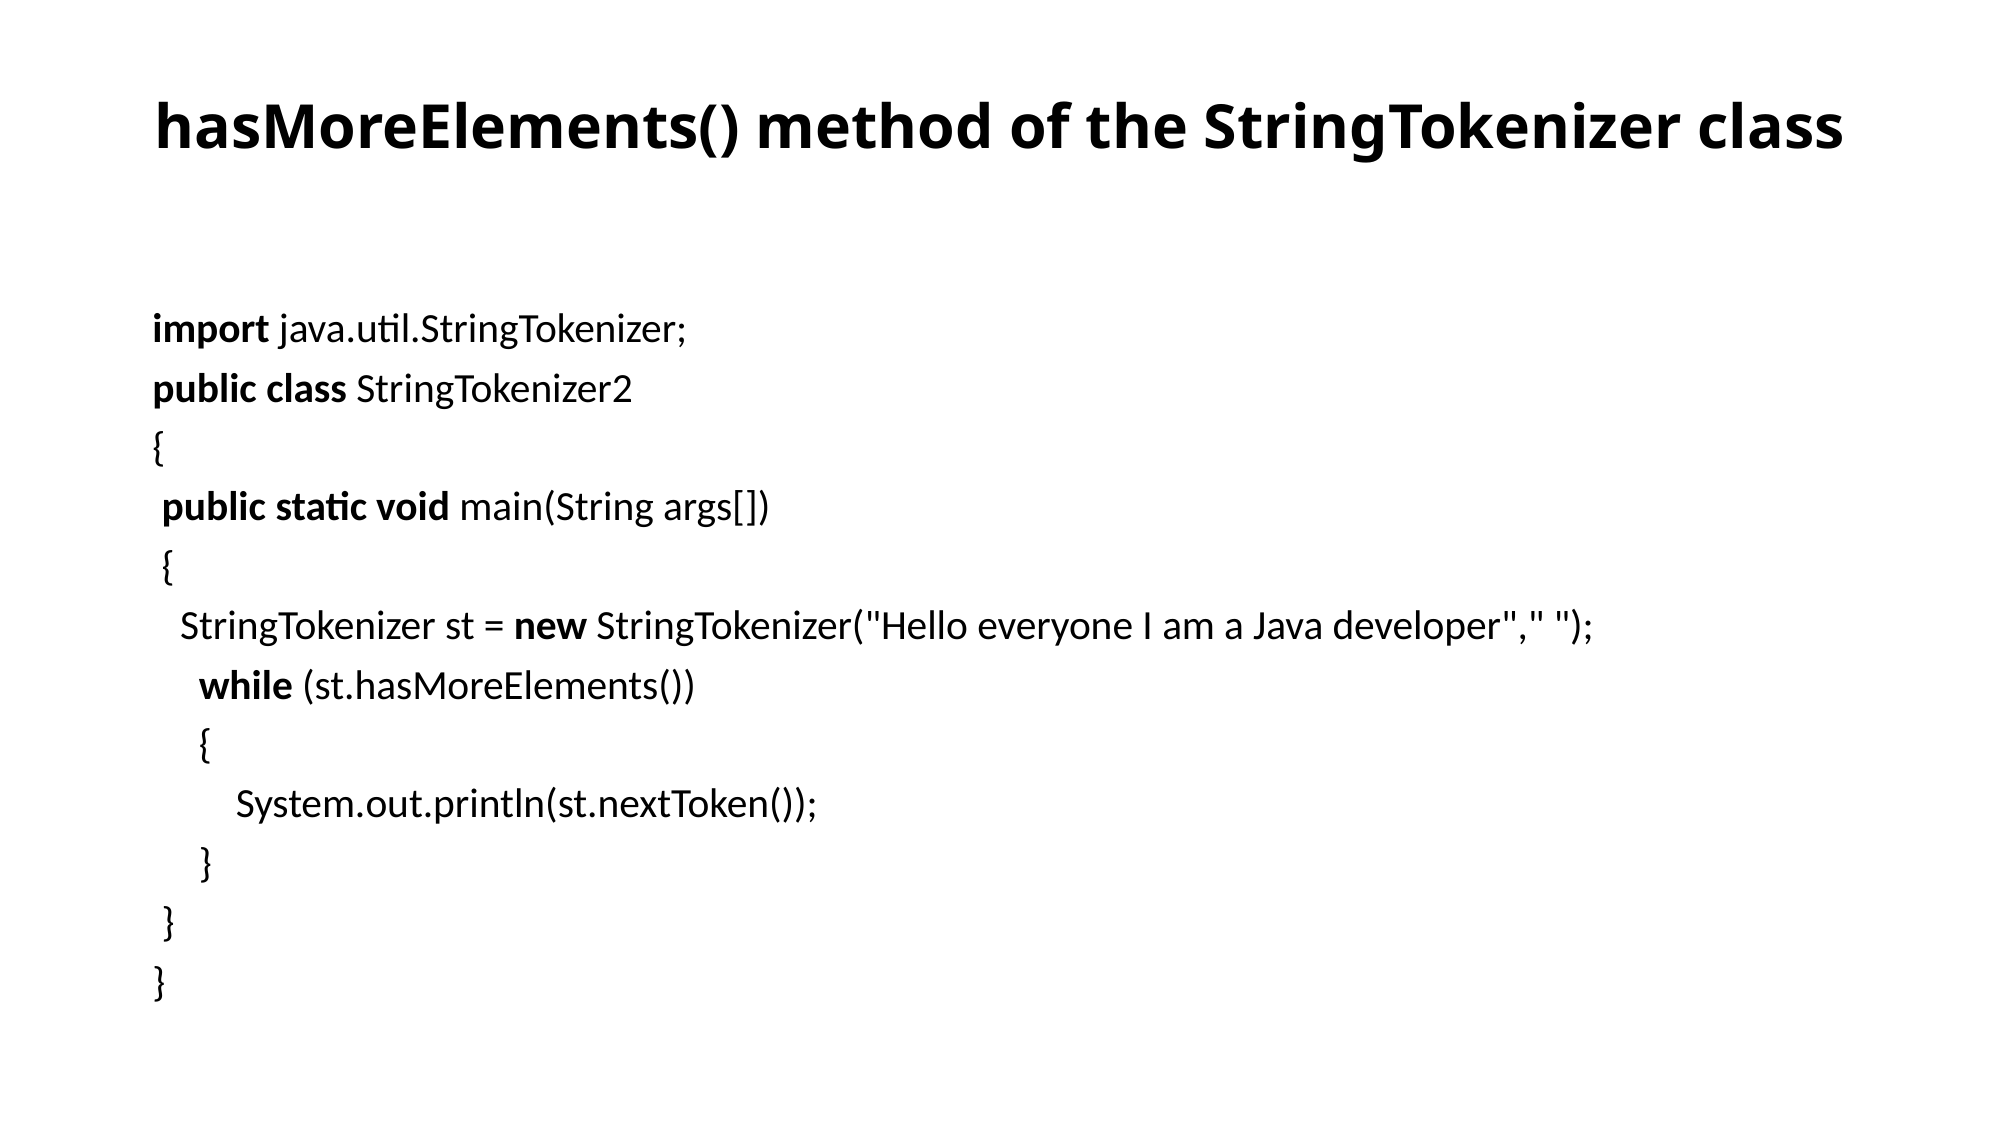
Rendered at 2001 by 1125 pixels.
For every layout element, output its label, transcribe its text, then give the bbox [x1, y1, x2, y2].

list import java.util.StringTokenizer; public class StringTokenizer2 { public static void main(String args[]) { StringTokenizer st = new StringTokenizer("Hello everyone I am a Java developer"," "); while (st.hasMoreElements()) { System.out.println(st.nextToken()); } } } [137, 299, 1863, 1014]
title hasMoreElements() method of the StringTokenizer class [137, 59, 1863, 278]
